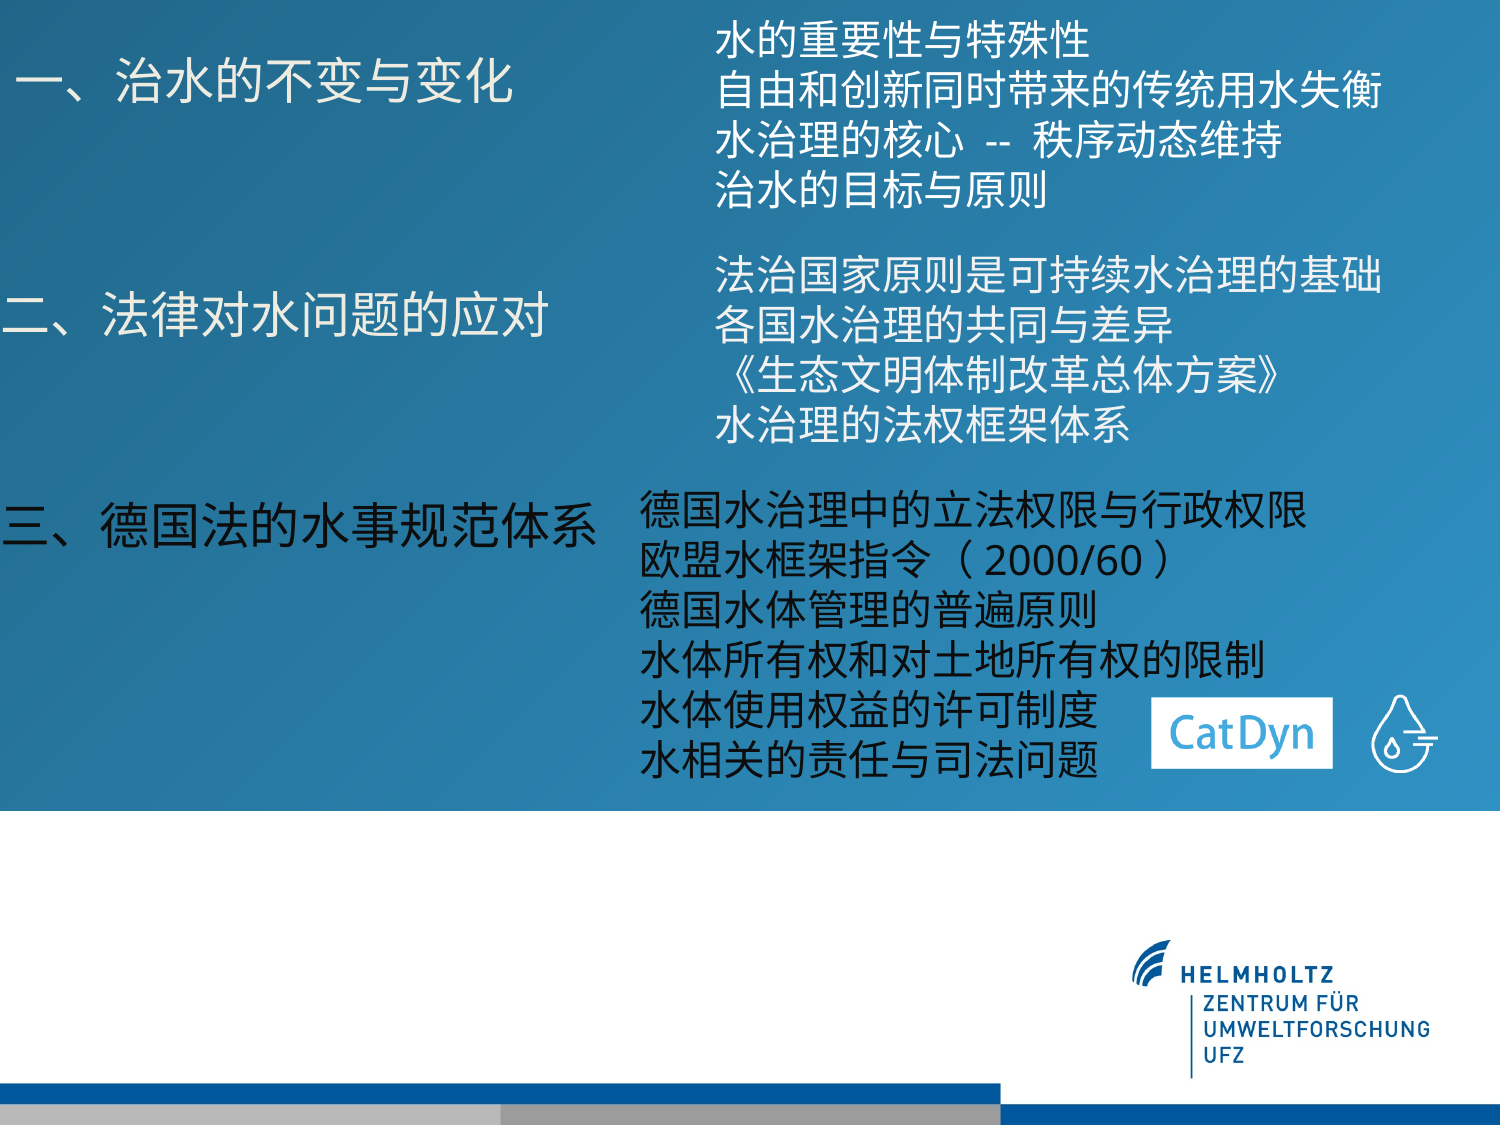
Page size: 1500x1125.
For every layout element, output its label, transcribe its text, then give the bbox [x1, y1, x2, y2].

text_box 水的重要性与特殊性 自由和创新同时带来的传统用水失衡 水治理的核心 -- 秩序动态维持 治水的目标与原则 法治国家原则是可持续水治理的基础 各国水治理的共同与差异 《生态文明体制改革总体方案》 水治理的法权框架体系 德国水治理中的立法权限与行政权限 欧盟水框架指令（2000/60） 德国水体管理的普遍原则 水体所有权和对土地所有权的限制 水体使用权益的许可制度 水相关的责任与司法问题 [100, 6, 1412, 792]
text_box 一、治水的不变与变化 [0, 42, 609, 118]
picture [0, 645, 1500, 1125]
text_box 二、法律对水问题的应对 [0, 276, 565, 352]
text_box 三、德国法的水事规范体系 [0, 486, 616, 562]
